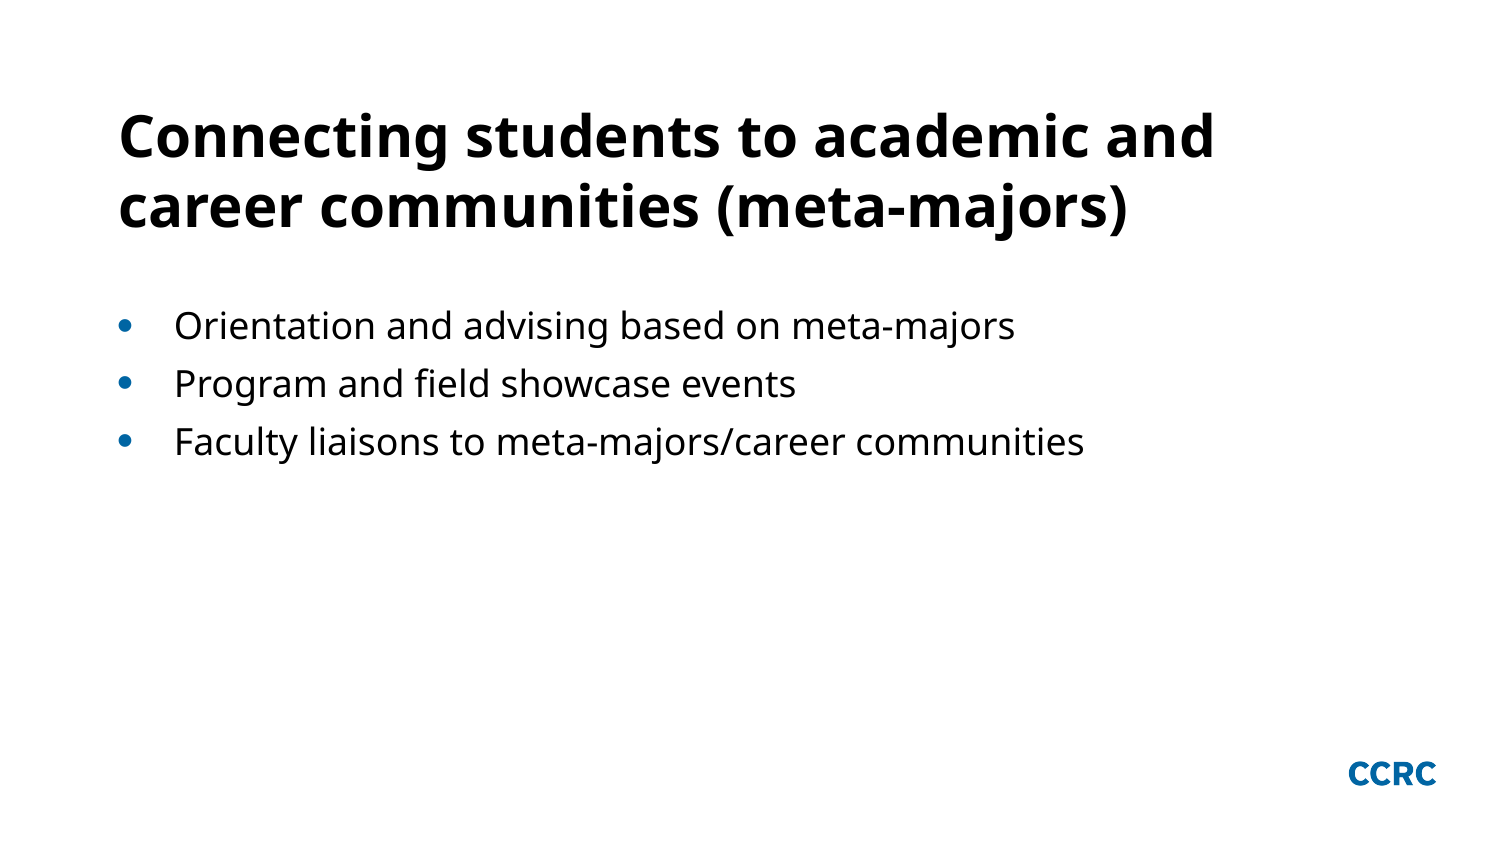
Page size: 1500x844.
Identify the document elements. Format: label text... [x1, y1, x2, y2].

picture [1388, 761, 1438, 786]
title Connecting students to academic and career communities (meta-majors) [107, 93, 1390, 234]
list Orientation and advising based on meta-majors Program and field showcase events Faculty liaisons to meta-majors/career communities [105, 296, 1388, 828]
